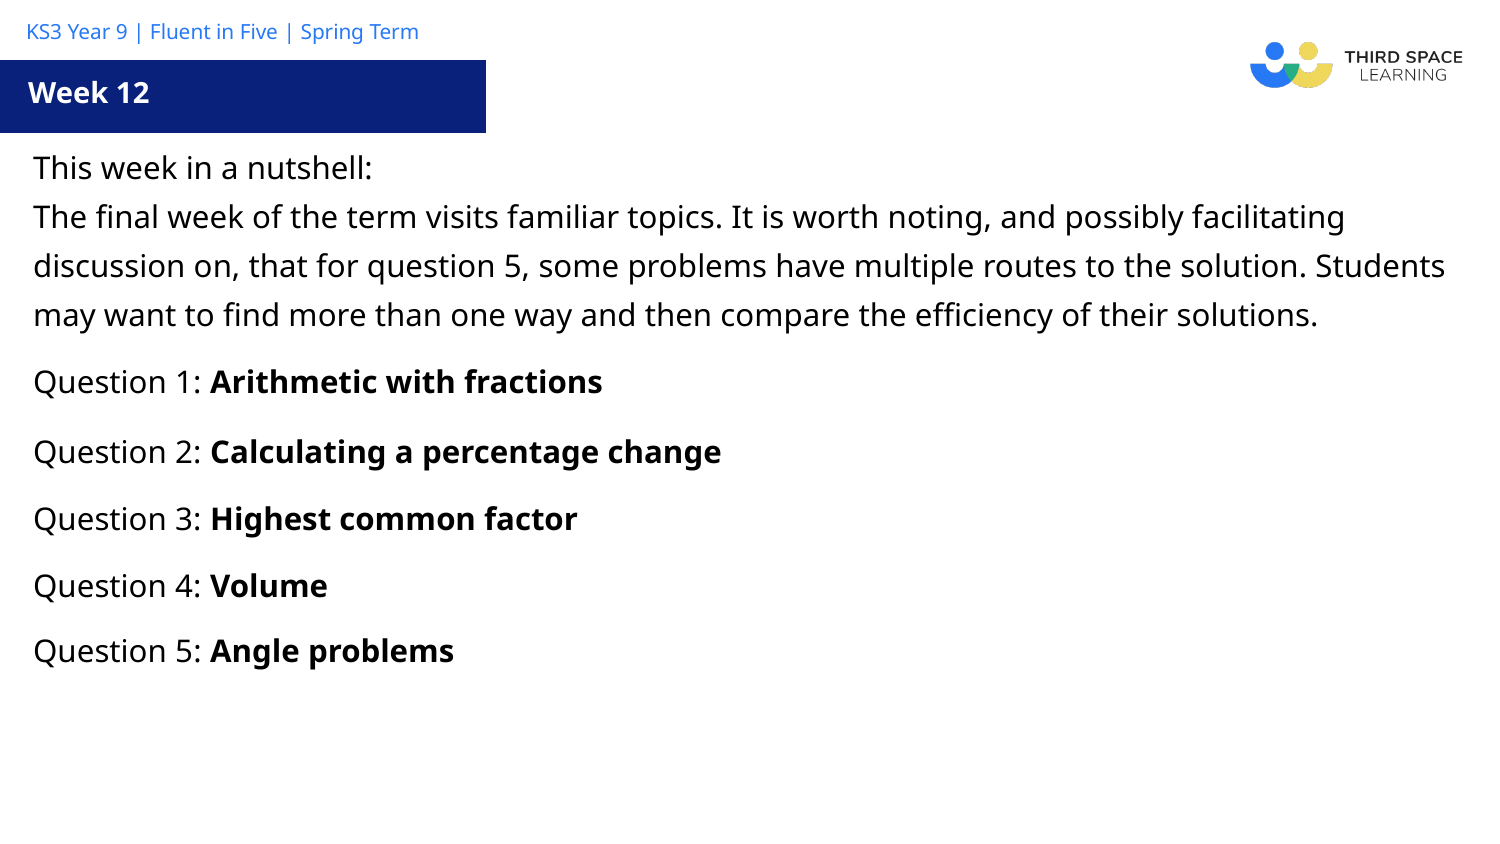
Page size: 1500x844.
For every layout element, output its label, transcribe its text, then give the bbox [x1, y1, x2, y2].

table_cell Question 2: Calculating a percentage change [29, 407, 1480, 475]
table_cell Question 5: Angle problems [29, 610, 1480, 674]
picture [1250, 33, 1465, 99]
table_header This week in a nutshell: The final week of the term visits familiar topics. It is worth noting, and possibly facilitating discussion on, that for question 5, some problems have multiple routes to the solution. Students may want to find more than one way and then compare the efficiency of their solutions. [29, 137, 1480, 338]
table_cell Question 3: Highest common factor [29, 477, 1480, 542]
text_box Week 12 [13, 59, 383, 125]
table_cell Question 1: Arithmetic with fractions [29, 340, 1480, 405]
table_cell Question 4: Volume [29, 544, 1480, 609]
